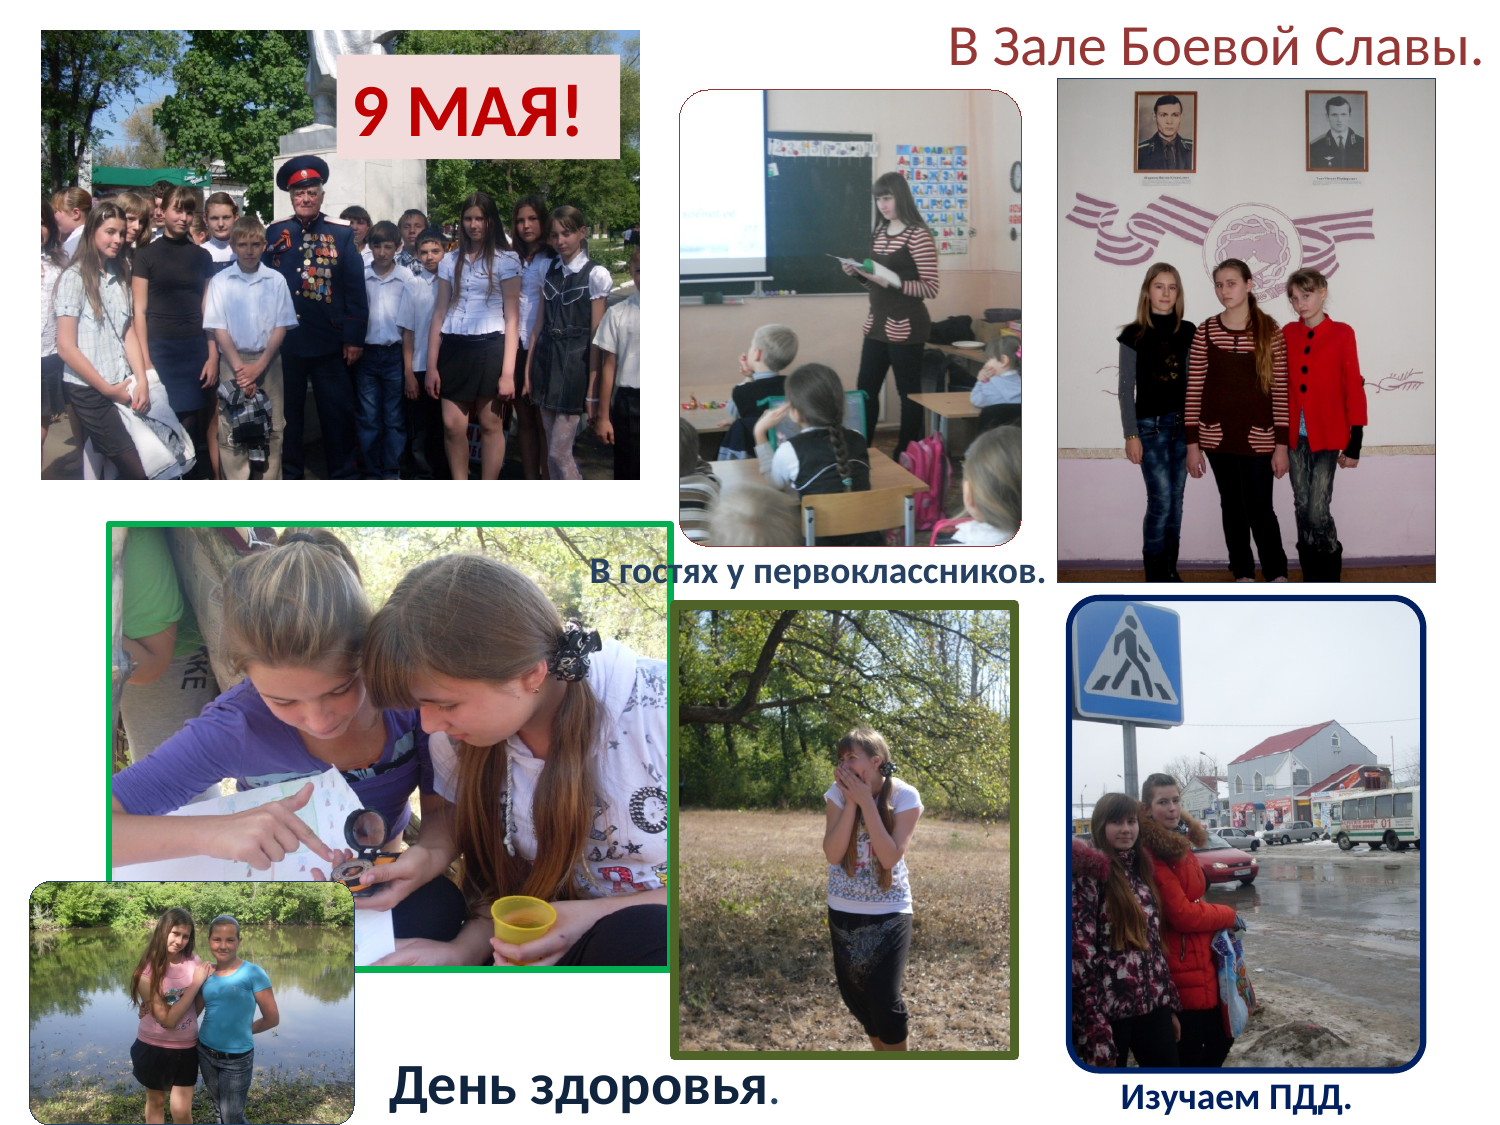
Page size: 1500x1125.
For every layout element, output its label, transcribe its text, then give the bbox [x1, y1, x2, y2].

picture [1056, 77, 1436, 583]
text_box В гостях у первоклассников. [672, 538, 1063, 599]
picture [678, 609, 1011, 1051]
picture [40, 30, 640, 481]
picture [1068, 597, 1424, 1071]
text_box День здоровья. [371, 1039, 798, 1124]
picture [29, 526, 668, 1125]
picture [678, 89, 1022, 547]
text_box Изучаем ПДД. [1105, 1079, 1369, 1125]
text_box В Зале Боевой Славы. [933, 0, 1500, 85]
